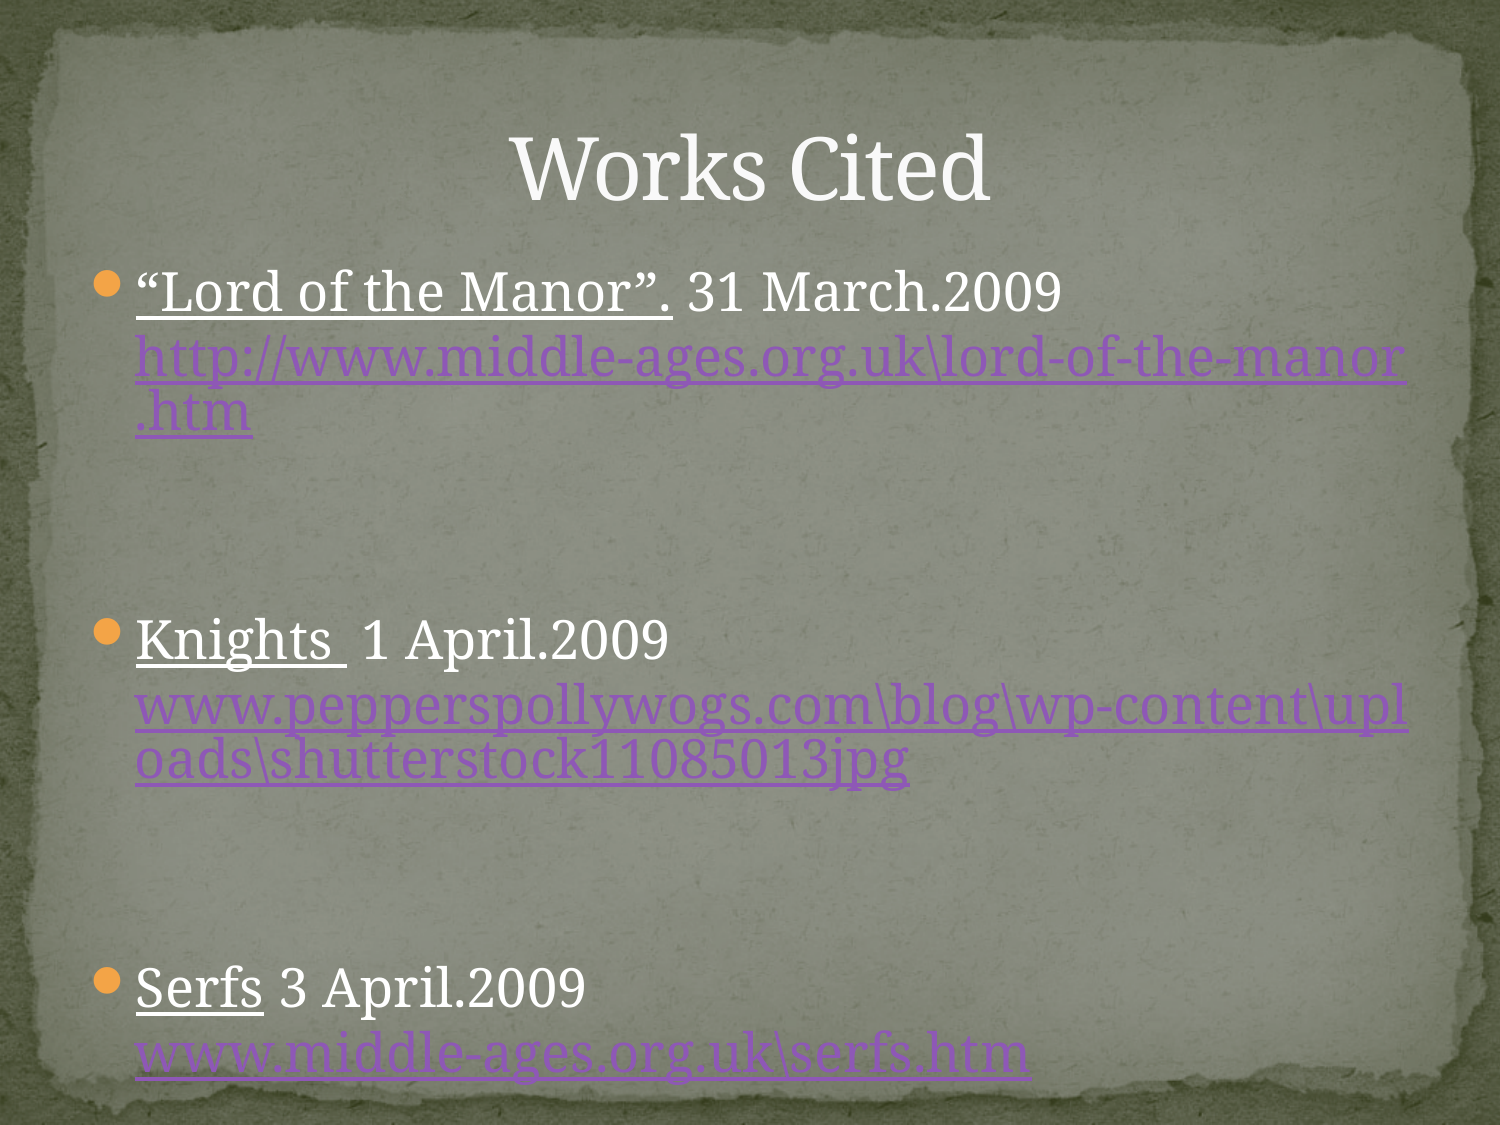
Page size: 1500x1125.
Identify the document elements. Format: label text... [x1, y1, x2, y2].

list “Lord of the Manor”. 31 March.2009 http://www.middle-ages.org.uk\lord-of-the-manor.htm Knights 1 April.2009 www.pepperspollywogs.com\blog\wp-content\uploads\shutterstock11085013jpg Serfs 3 April.2009 www.middle-ages.org.uk\serfs.htm [75, 249, 1425, 1000]
title Works Cited [74, 24, 1425, 225]
